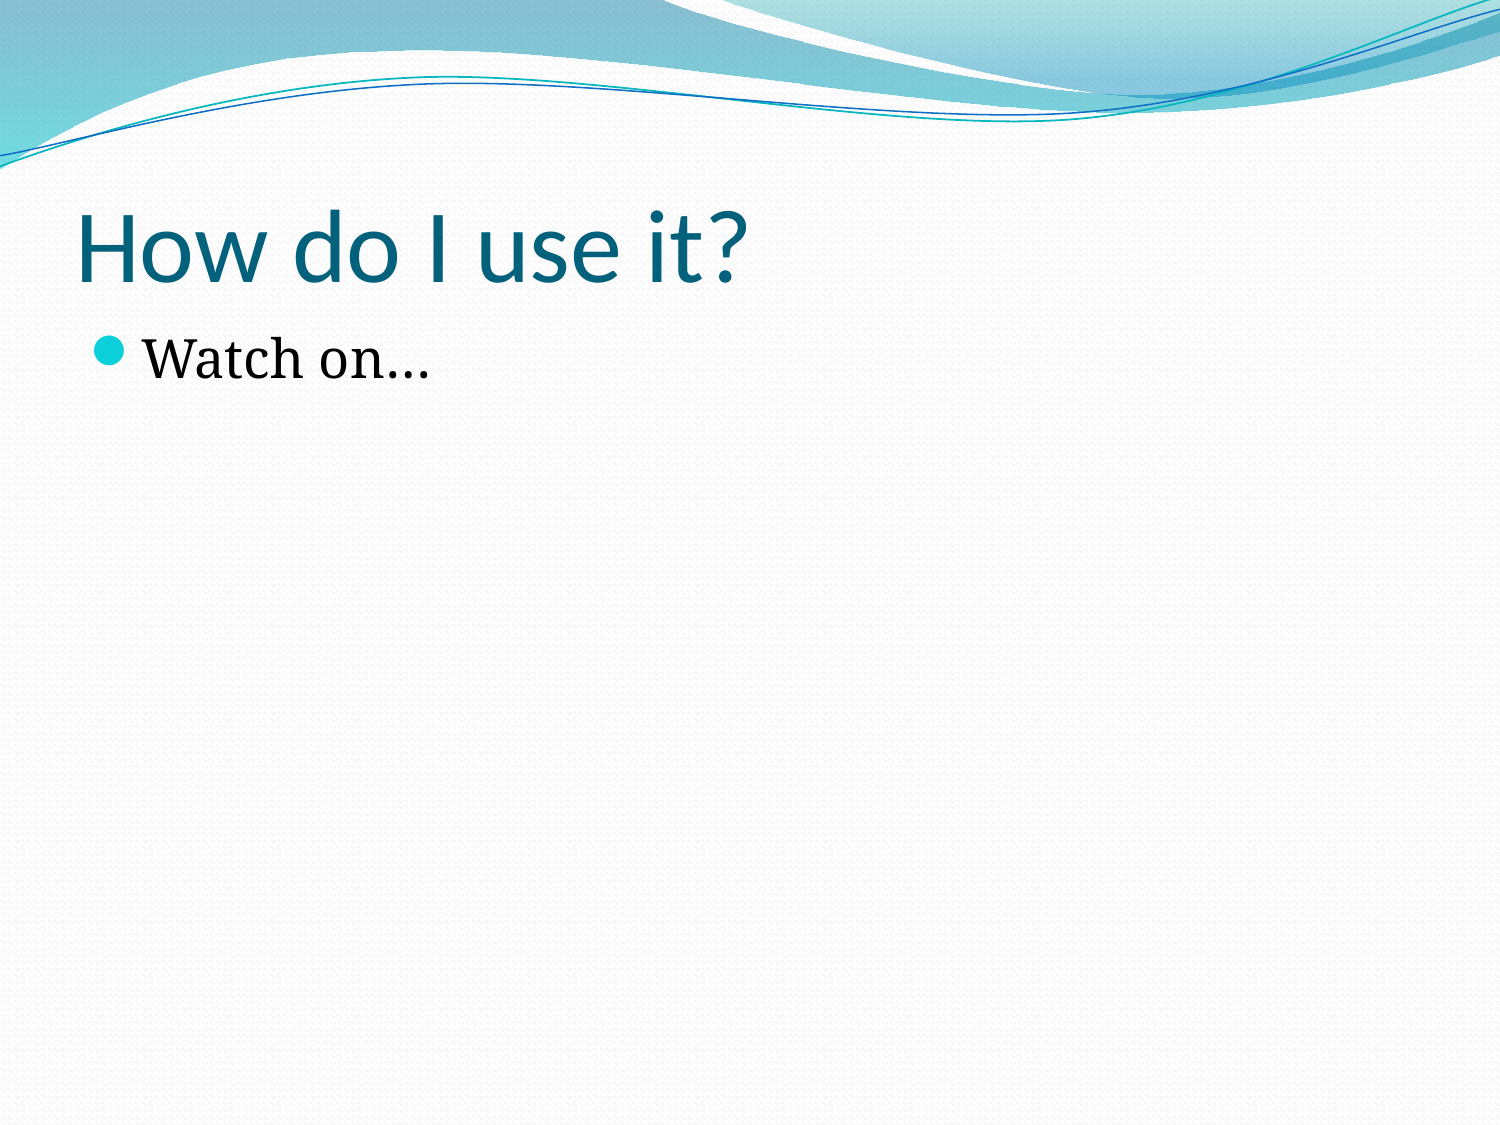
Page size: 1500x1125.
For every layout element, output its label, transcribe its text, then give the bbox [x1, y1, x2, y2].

title How do I use it? [75, 115, 1425, 303]
list Watch on… [75, 317, 1425, 1038]
